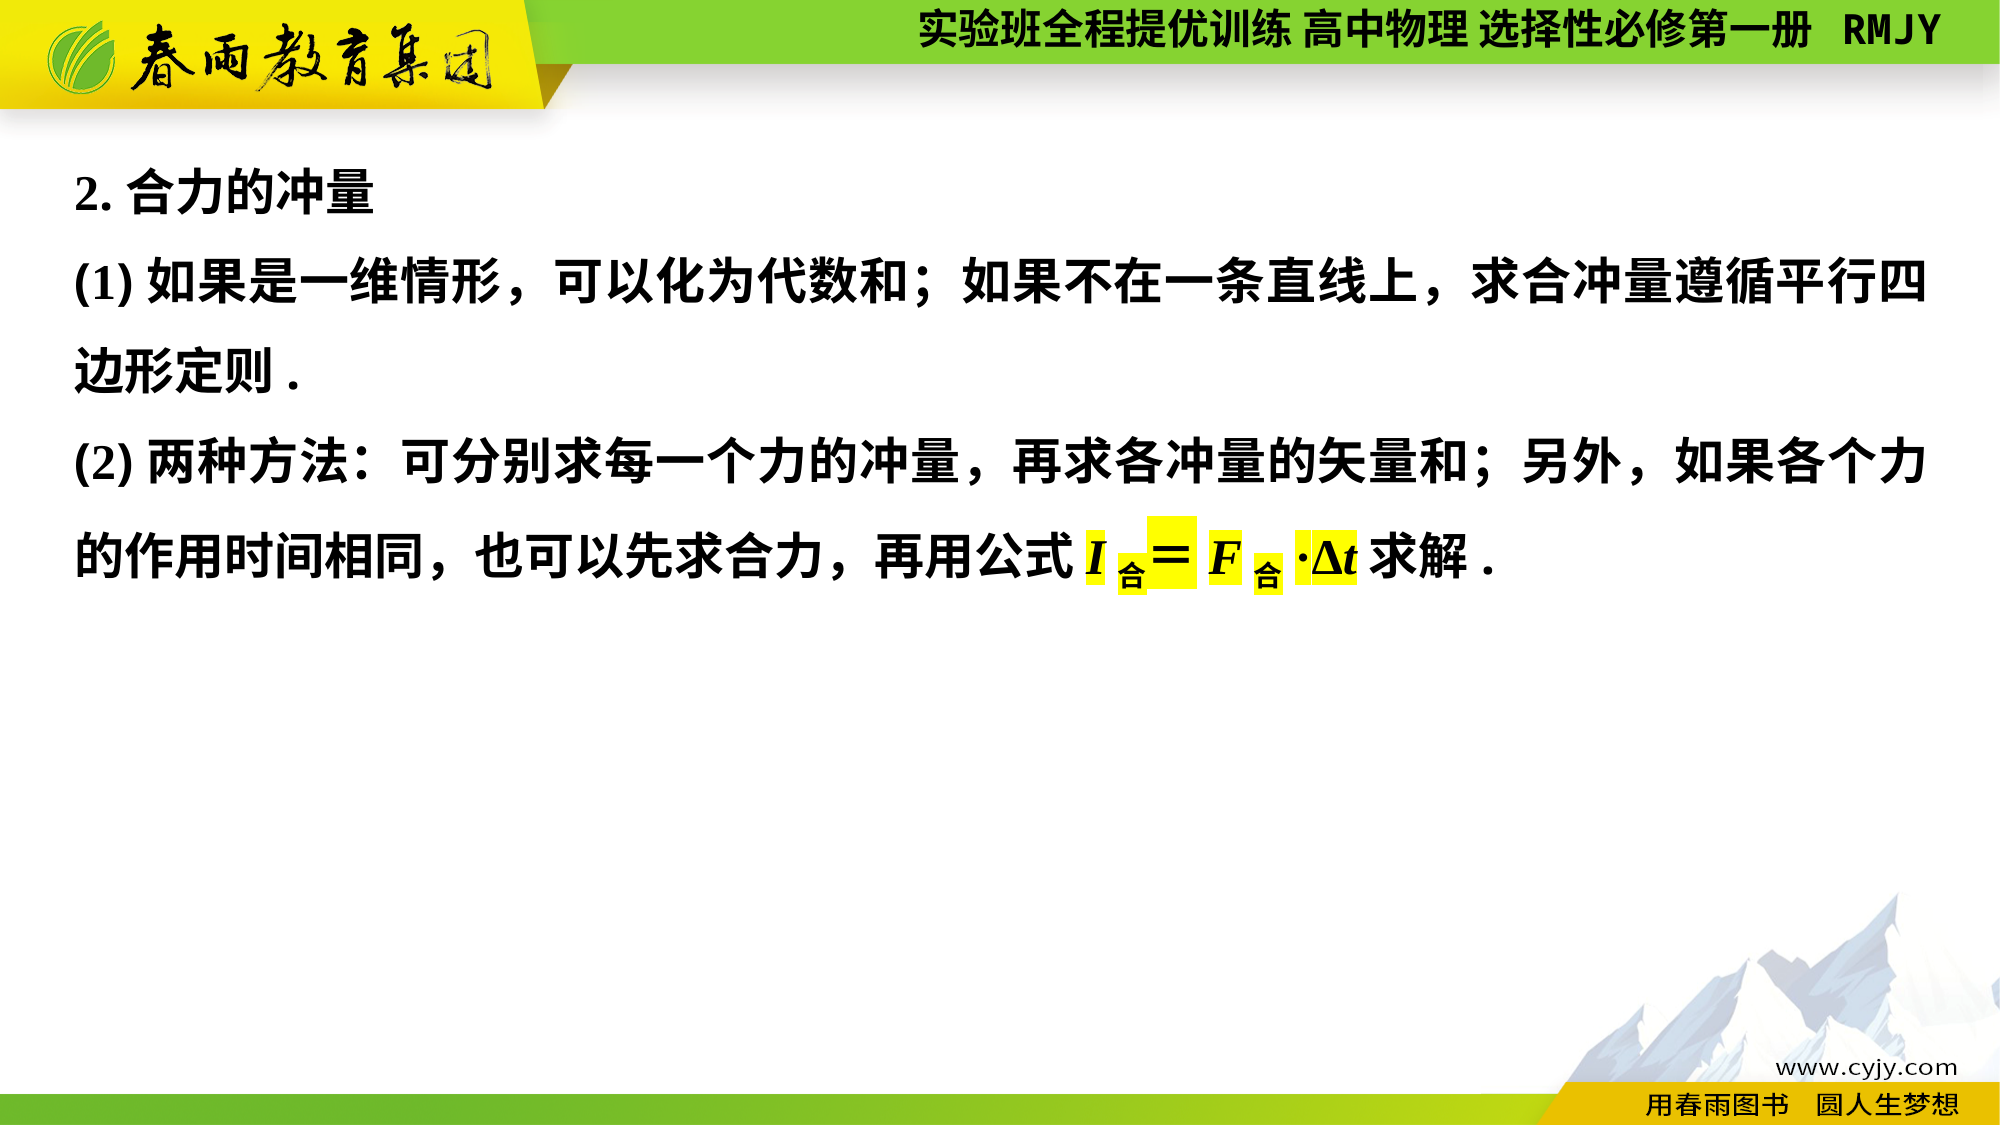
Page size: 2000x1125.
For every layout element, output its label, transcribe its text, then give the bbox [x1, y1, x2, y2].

list 2.合力的冲量 (1)如果是一维情形，可以化为代数和；如果不在一条直线上，求合冲量遵循平行四边形定则. (2)两种方法：可分别求每一个力的冲量，再求各冲量的矢量和；另外，如果各个力的作用时间相同，也可以先求合力，再用公式I合＝F合·Δt求解. [59, 122, 1944, 592]
picture [0, 0, 2000, 1125]
